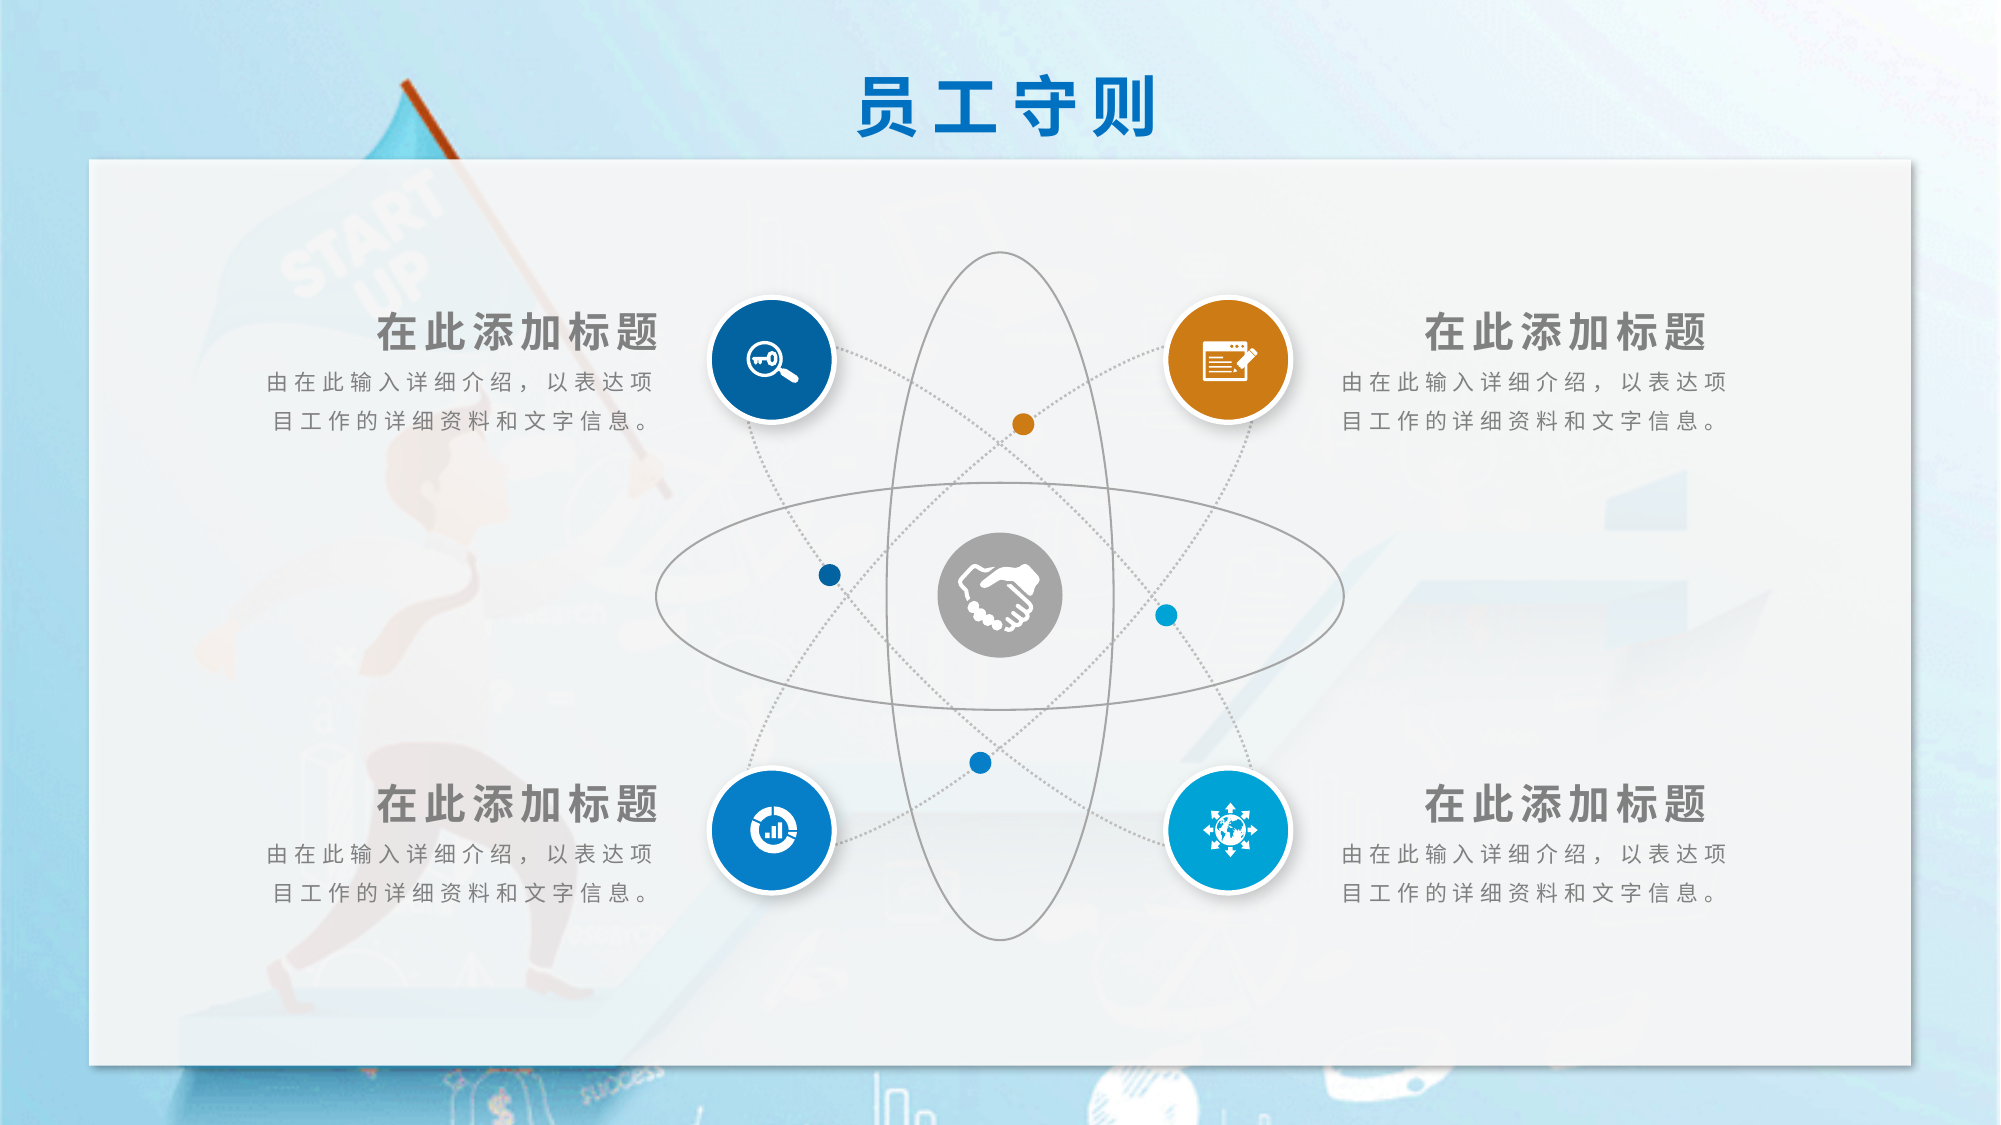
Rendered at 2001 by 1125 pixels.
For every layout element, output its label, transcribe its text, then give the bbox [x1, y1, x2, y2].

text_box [1326, 298, 1750, 479]
text_box [968, 750, 993, 775]
text_box [817, 563, 842, 588]
text_box [708, 296, 836, 424]
text_box 员工守则 [738, 58, 1273, 150]
text_box [655, 487, 891, 706]
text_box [747, 806, 797, 854]
text_box [1109, 487, 1345, 706]
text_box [250, 770, 674, 950]
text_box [957, 563, 1041, 634]
picture [0, 0, 2000, 1125]
text_box [1090, 345, 1249, 506]
text_box [936, 531, 1064, 659]
text_box [747, 686, 910, 842]
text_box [1202, 341, 1258, 381]
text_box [250, 298, 674, 479]
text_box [744, 339, 800, 384]
text_box [1164, 296, 1292, 424]
text_box [1164, 766, 1292, 895]
text_box [708, 766, 836, 895]
text_box [885, 251, 1115, 942]
text_box [749, 350, 910, 506]
text_box [1154, 603, 1179, 628]
text_box [1090, 686, 1252, 846]
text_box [1203, 802, 1258, 858]
text_box [1011, 412, 1036, 437]
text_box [1326, 770, 1750, 950]
